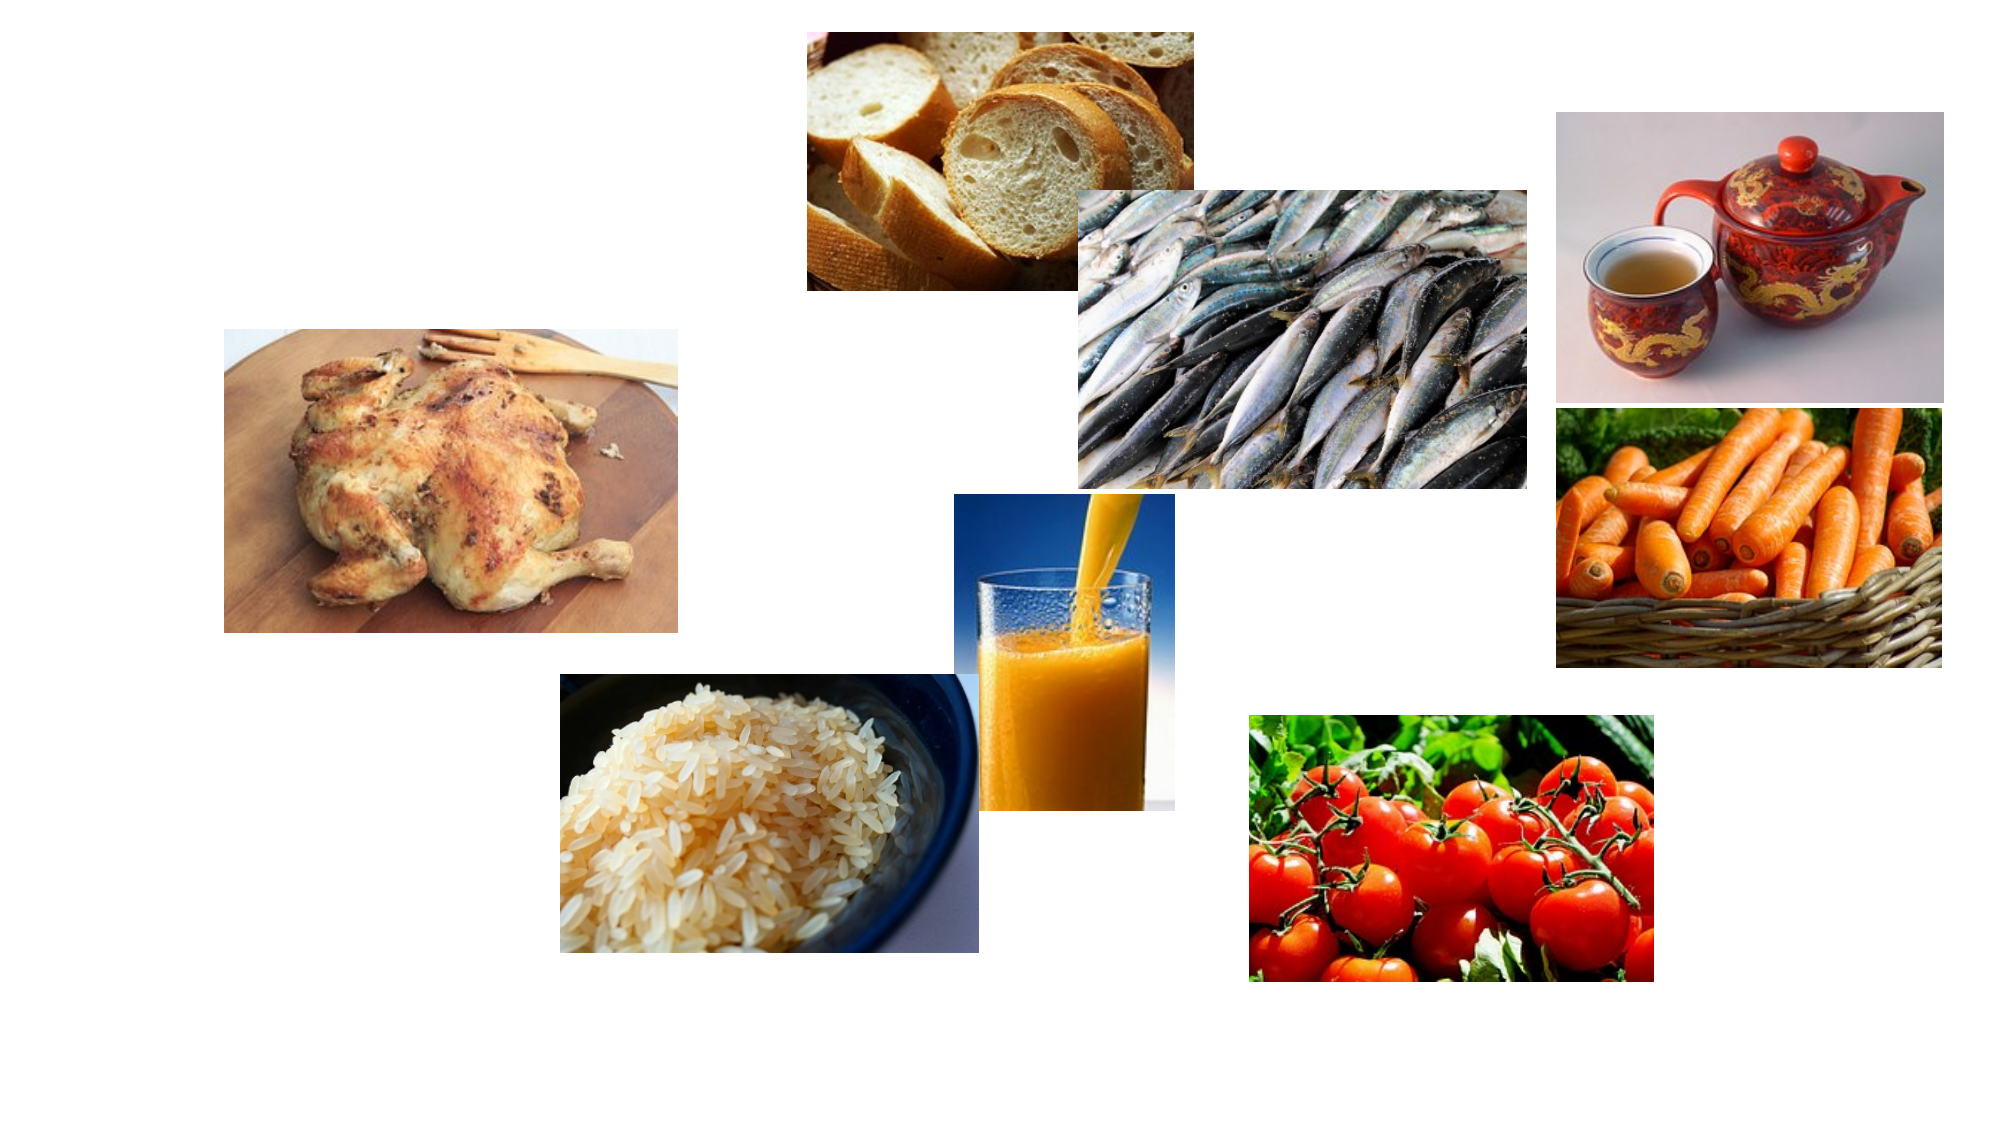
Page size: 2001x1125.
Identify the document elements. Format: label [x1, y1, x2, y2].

picture [1249, 715, 1654, 983]
picture [1555, 408, 1942, 668]
picture [1556, 112, 1944, 404]
picture [560, 494, 1175, 953]
picture [807, 31, 1527, 489]
picture [224, 329, 678, 633]
